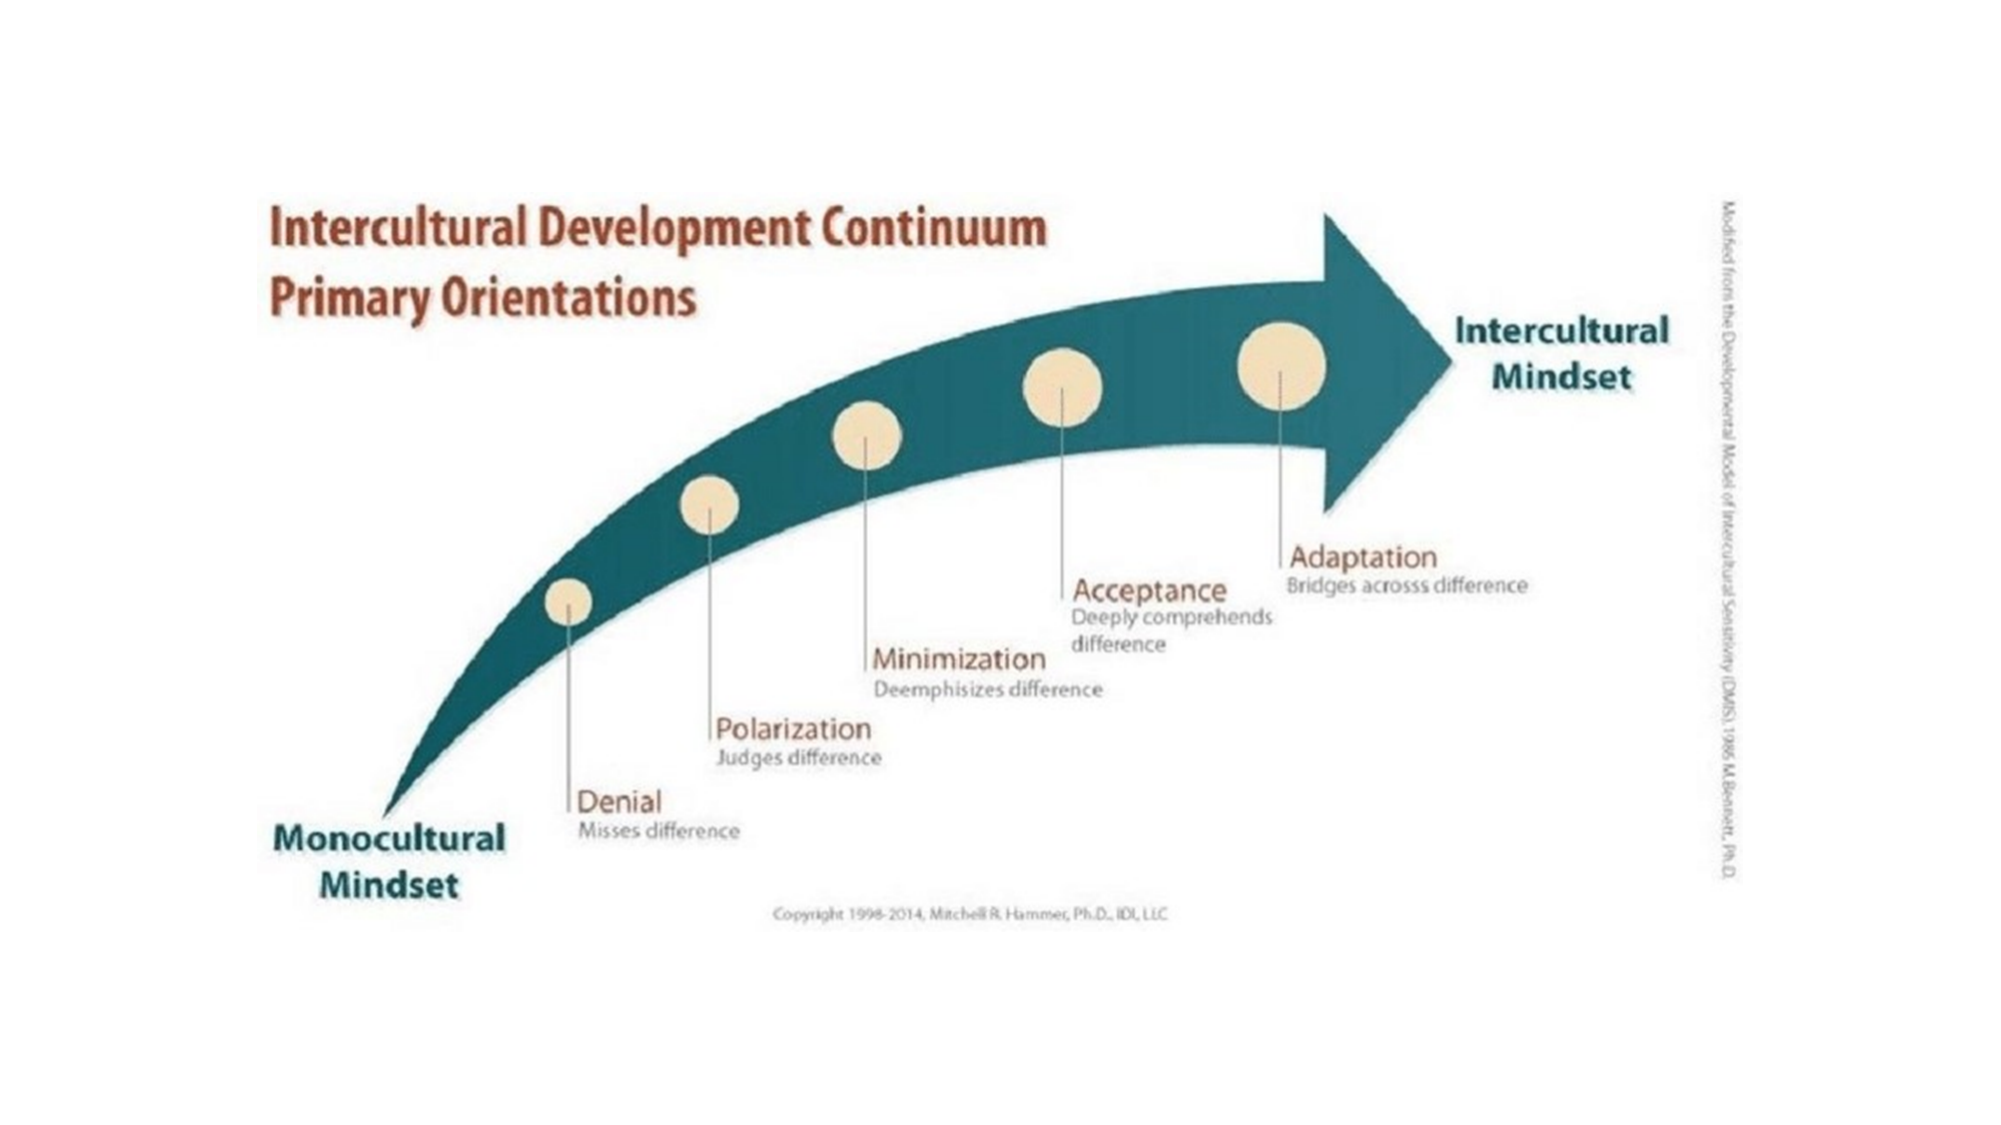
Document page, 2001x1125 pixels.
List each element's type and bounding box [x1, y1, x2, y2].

picture [257, 192, 1743, 933]
